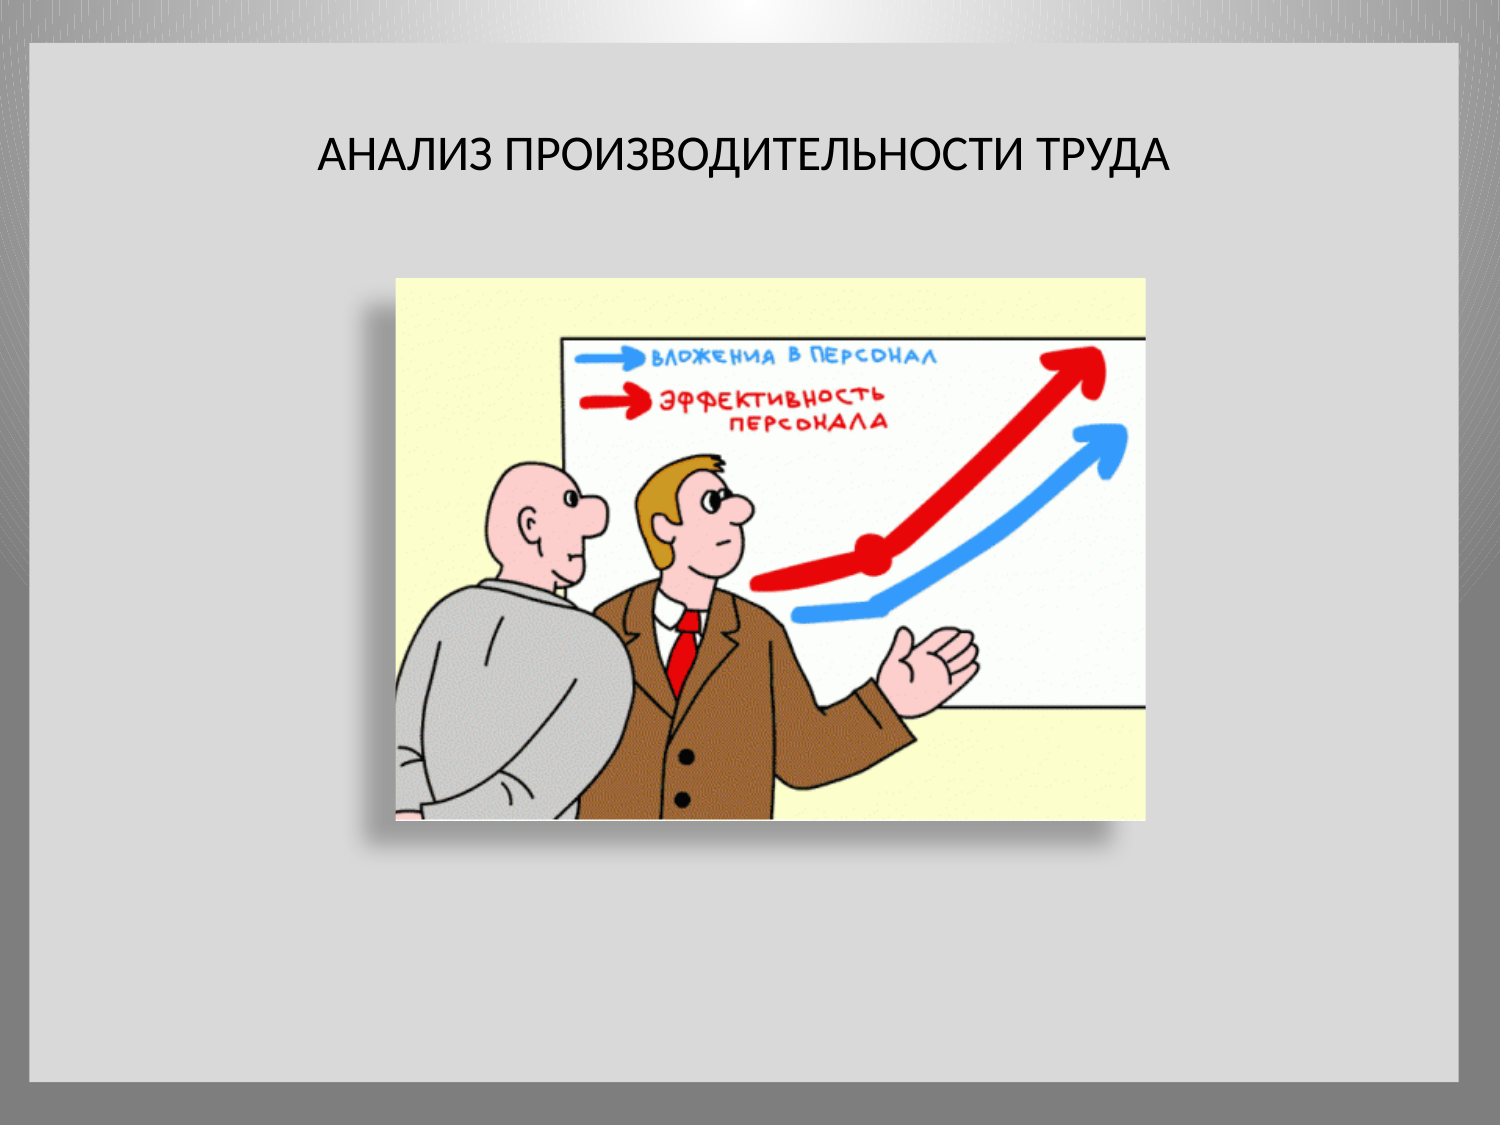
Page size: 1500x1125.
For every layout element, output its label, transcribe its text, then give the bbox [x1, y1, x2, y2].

list АНАЛИЗ ПРОИЗВОДИТЕЛЬНОСТИ ТРУДА [29, 42, 1459, 1083]
picture [395, 278, 1146, 821]
